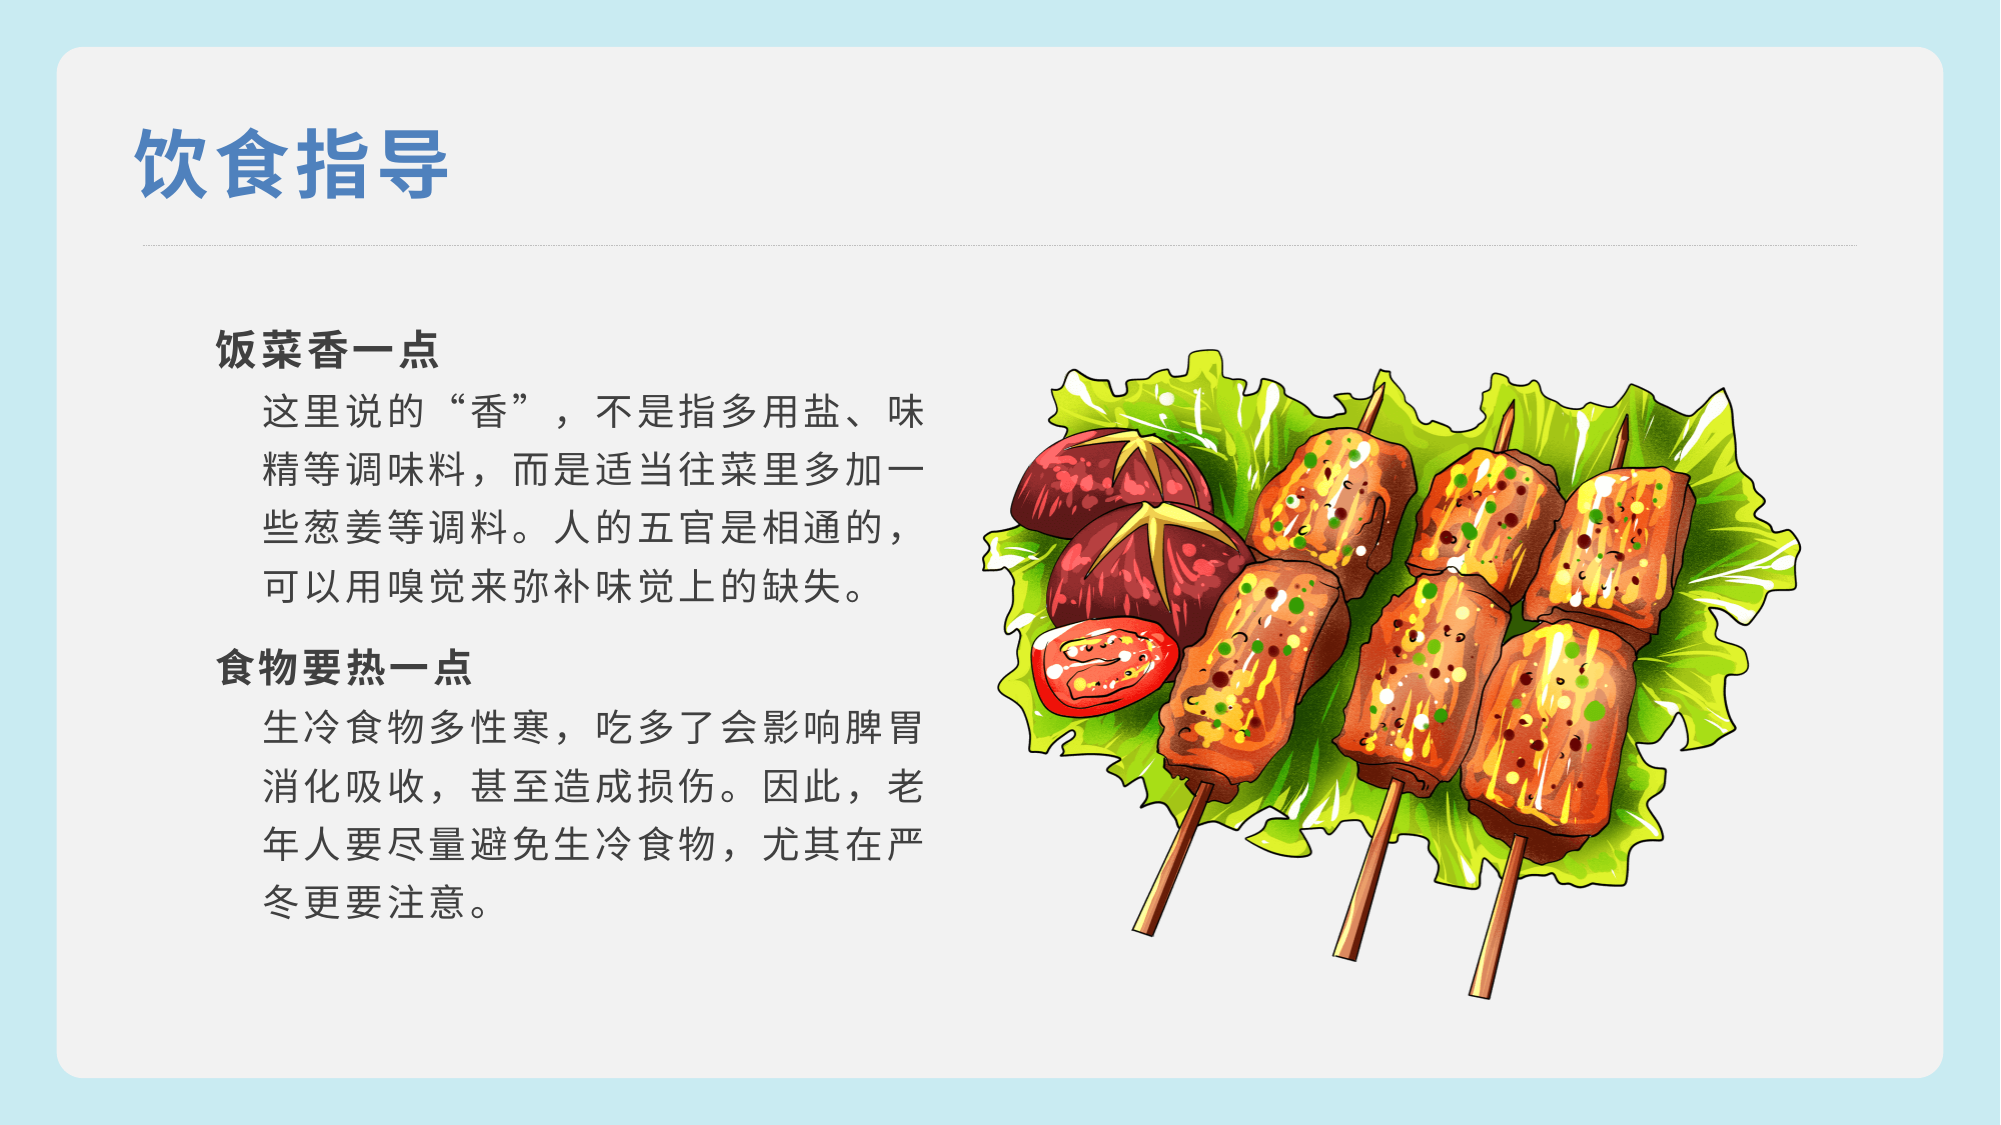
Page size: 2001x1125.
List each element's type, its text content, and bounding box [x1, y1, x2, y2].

text_box [54, 44, 1946, 1081]
picture [926, 213, 1838, 1125]
text_box 饭菜香一点 这里说的“香”，不是指多用盐、味精等调味料，而是适当往菜里多加一些葱姜等调料。人的五官是相通的，可以用嗅觉来弥补味觉上的缺失。 食物要热一点 生冷食物多性寒，吃多了会影响脾胃消化吸收，甚至造成损伤。因此，老年人要尽量避免生冷食物，尤其在严冬更要注意。 [200, 260, 921, 974]
text_box 饮食指导 [118, 84, 1500, 240]
